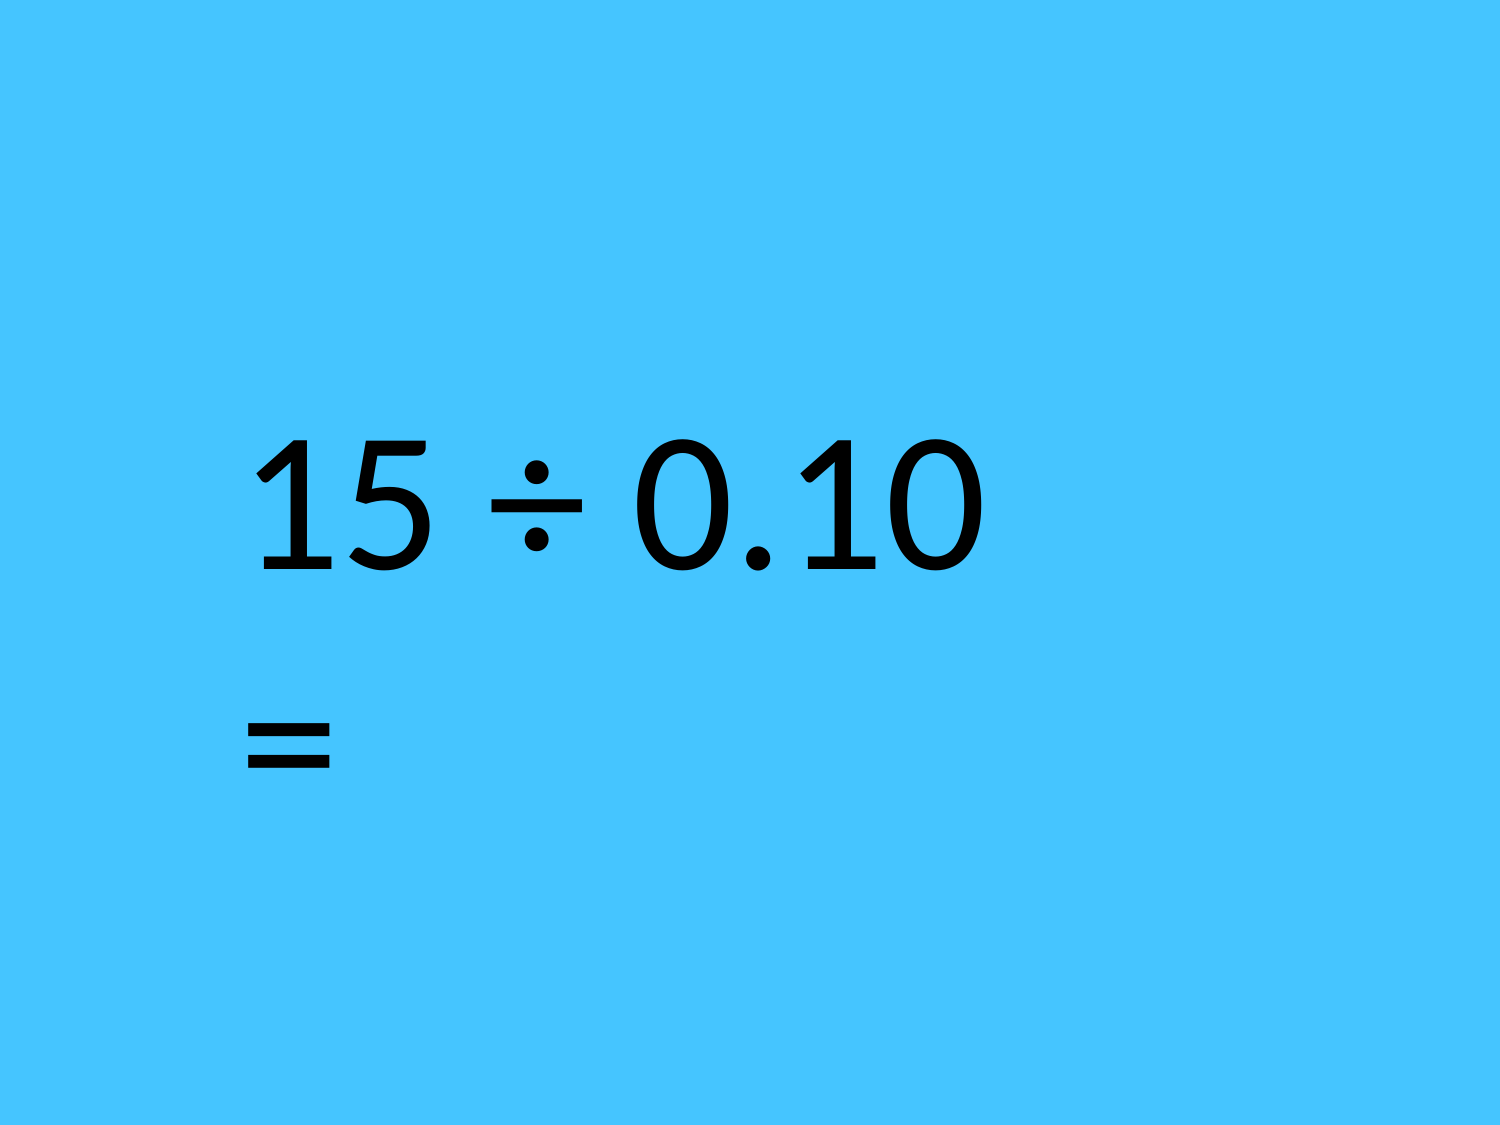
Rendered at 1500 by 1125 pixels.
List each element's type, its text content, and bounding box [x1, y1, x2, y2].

text_box 15 ÷ 0.10 = [224, 362, 1138, 858]
